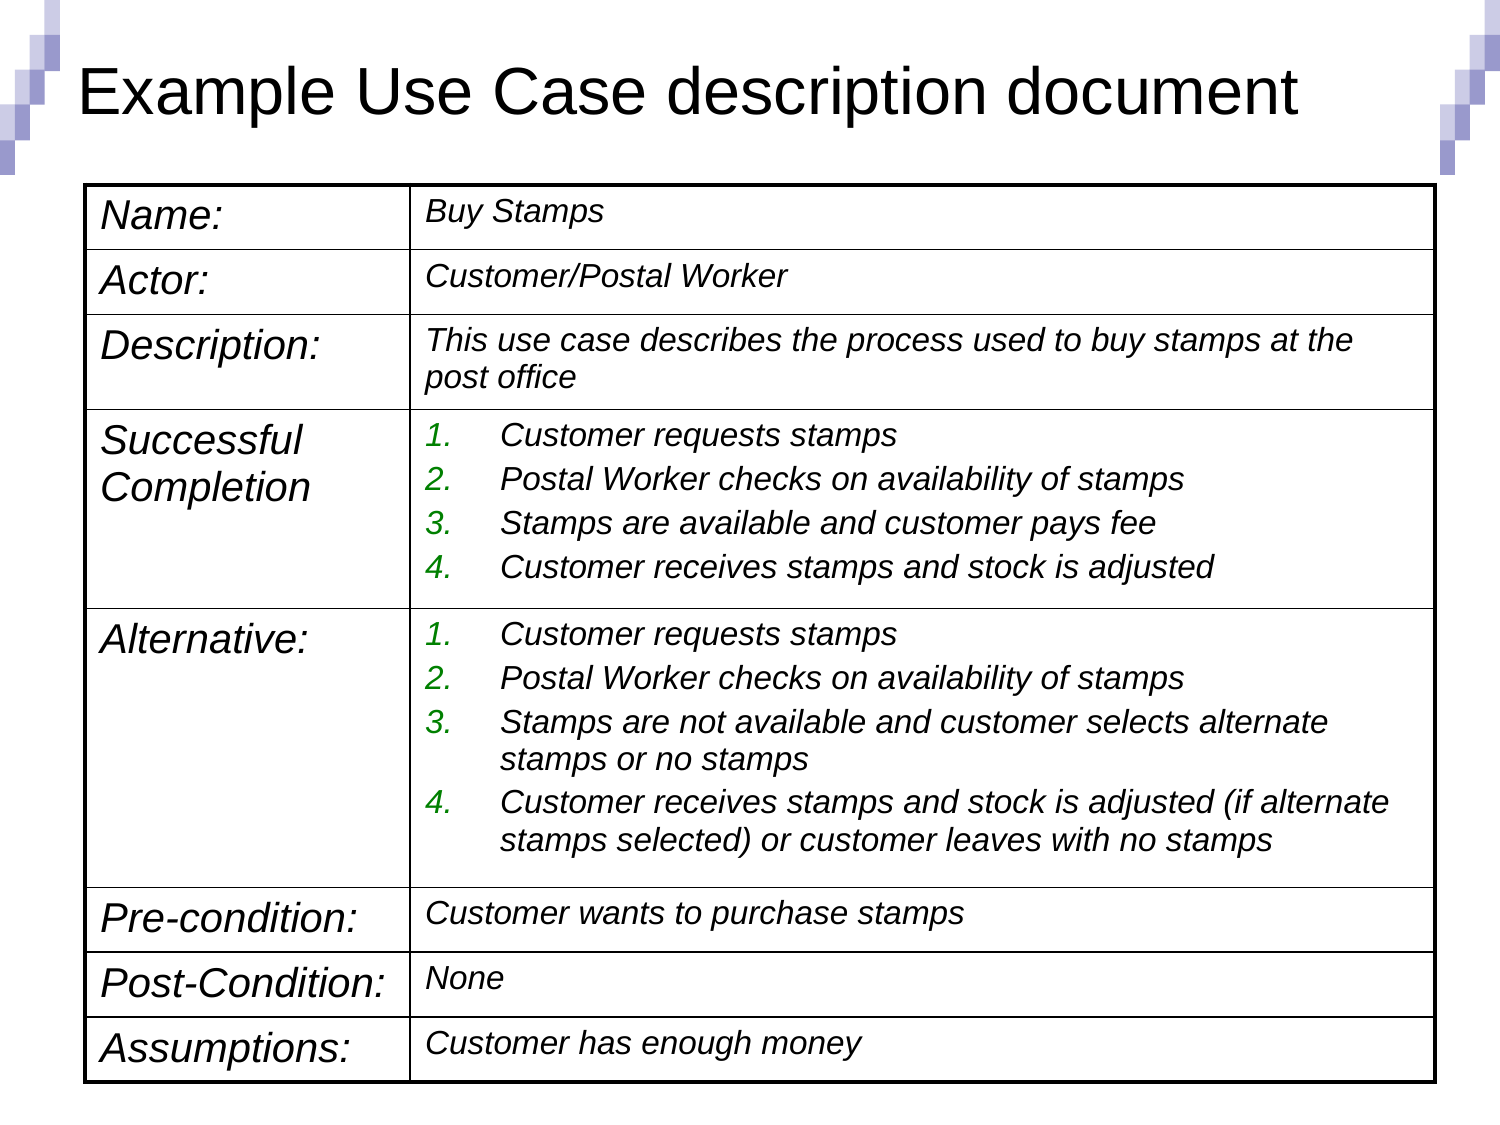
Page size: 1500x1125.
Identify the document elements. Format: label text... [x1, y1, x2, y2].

table_cell Assumptions: [87, 1018, 409, 1080]
table_cell Alternative: [87, 609, 409, 887]
table_cell Customer/Postal Worker [411, 250, 1433, 314]
table_cell None [411, 953, 1433, 1016]
table_cell Pre-condition: [87, 888, 409, 951]
table_cell Post-Condition: [87, 953, 409, 1016]
title Example Use Case description document [62, 0, 1438, 176]
table_cell Customer requests stamps Postal Worker checks on availability of stamps Stamps are available and customer pays fee Customer receives stamps and stock is adjusted [411, 410, 1433, 608]
table_cell Actor: [87, 250, 409, 314]
table_cell Customer has enough money [411, 1018, 1433, 1080]
text_box [375, 937, 500, 1013]
table_cell Customer requests stamps Postal Worker checks on availability of stamps Stamps are not available and customer selects alternate stamps or no stamps Customer receives stamps and stock is adjusted (if alternate stamps selected) or customer leaves with no stamps [411, 609, 1433, 887]
table_cell Successful Completion [87, 410, 409, 608]
table_header Buy Stamps [411, 187, 1433, 249]
table_cell Customer wants to purchase stamps [411, 888, 1433, 951]
table_cell Description: [87, 315, 409, 409]
table_cell This use case describes the process used to buy stamps at the post office [411, 315, 1433, 409]
table_header Name: [87, 187, 409, 249]
